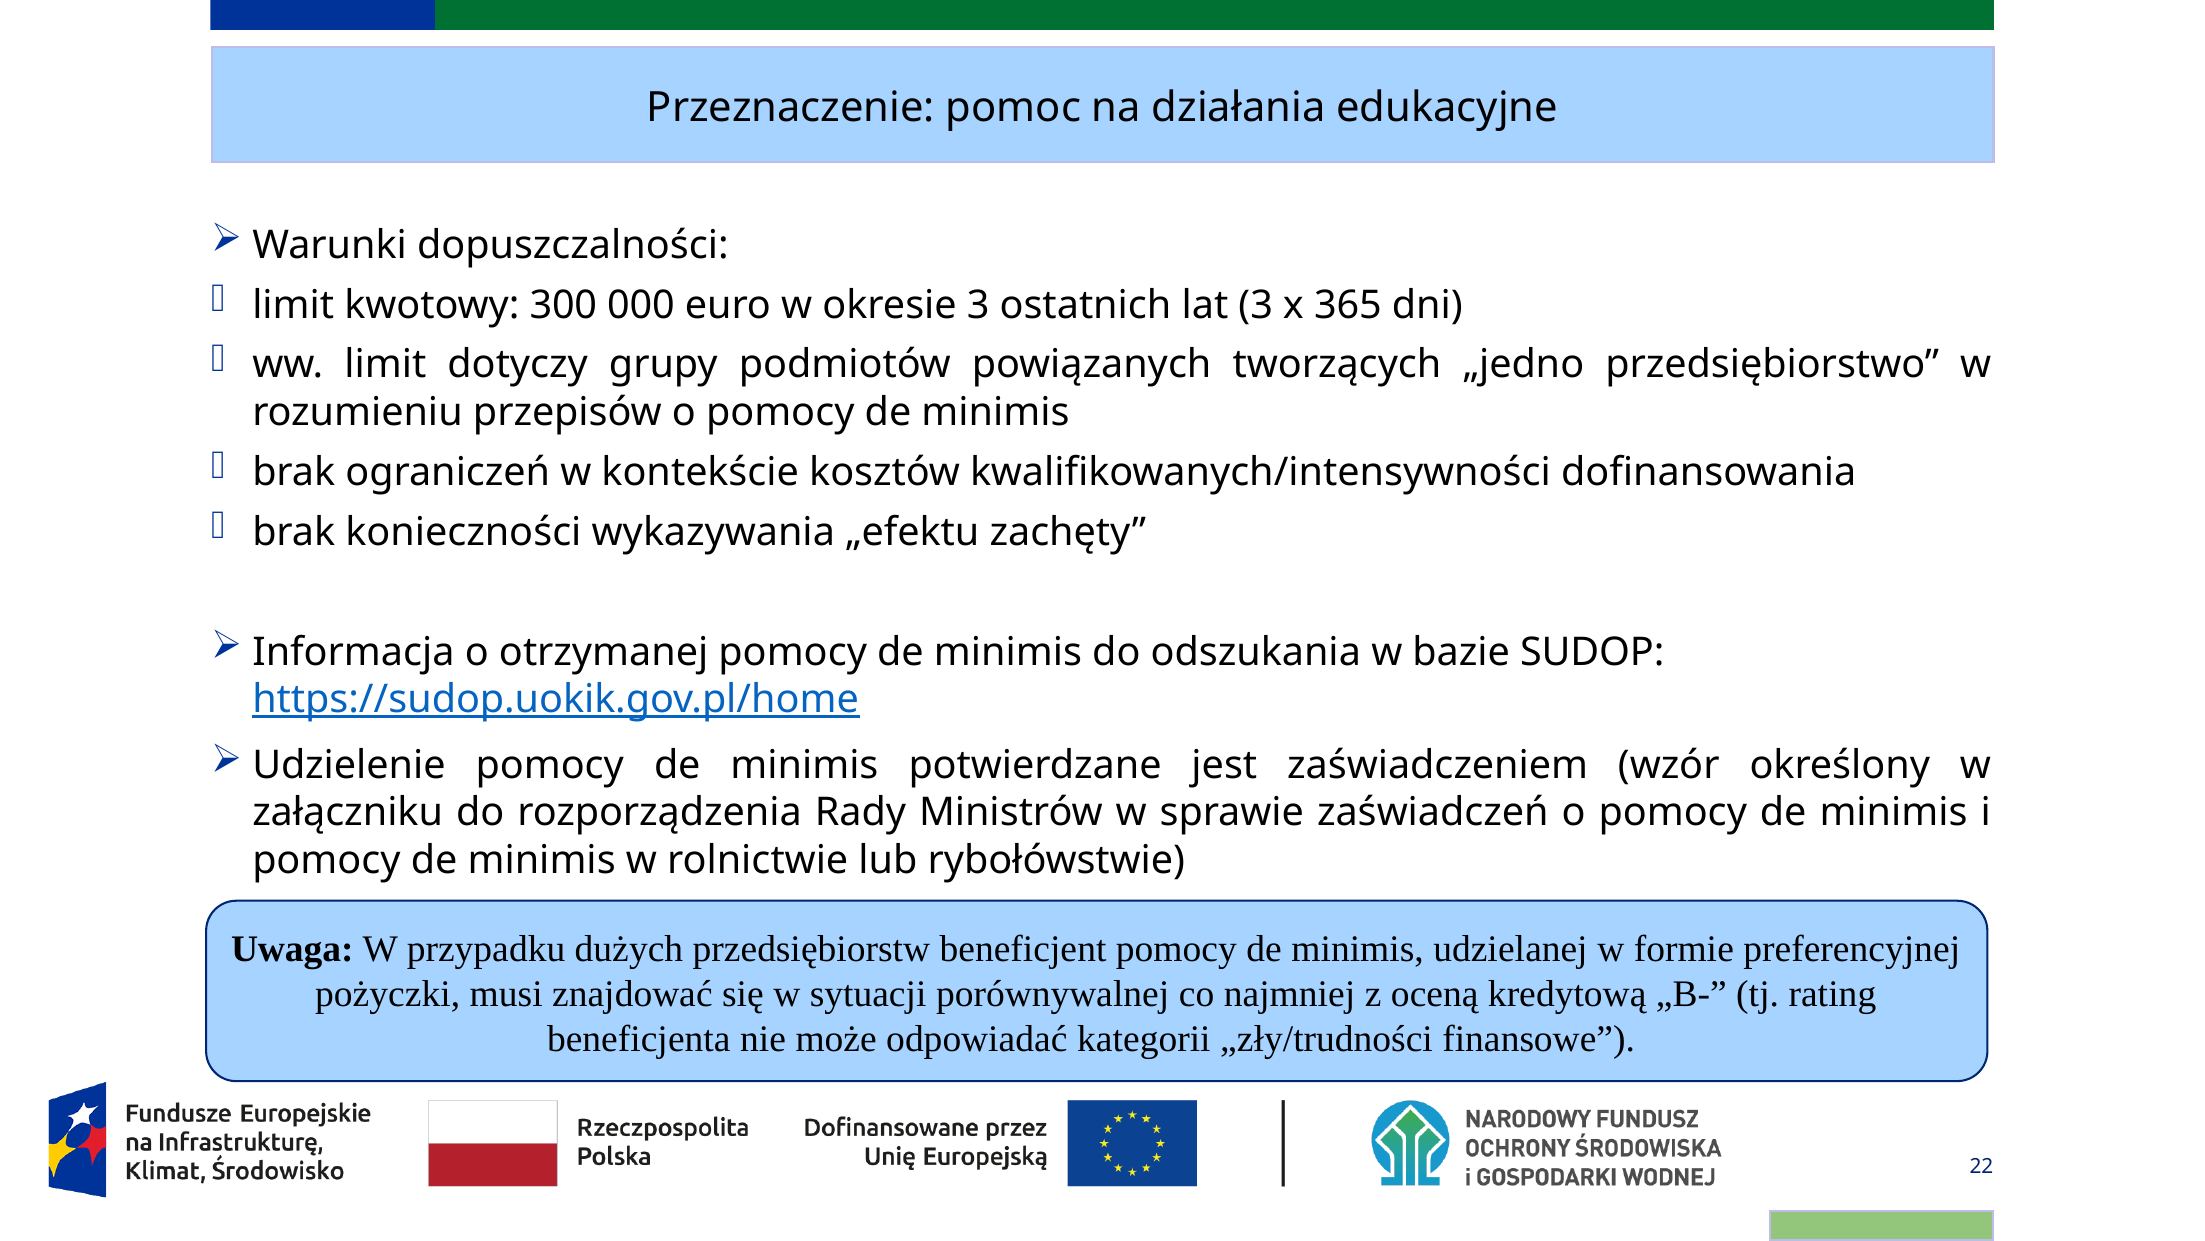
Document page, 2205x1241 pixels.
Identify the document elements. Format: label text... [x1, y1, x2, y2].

picture [18, 1053, 1751, 1226]
text_box Uwaga: W przypadku dużych przedsiębiorstw beneficjent pomocy de minimis, udzielanej w formie preferencyjnej pożyczki, musi znajdować się w sytuacji porównywalnej co najmniej z oceną kredytową „B-” (tj. rating beneficjenta nie może odpowiadać kategorii „zły/trudności finansowe”). [205, 899, 1989, 1083]
title Przeznaczenie: pomoc na działania edukacyjne [211, 46, 1995, 163]
list Warunki dopuszczalności: limit kwotowy: 300 000 euro w okresie 3 ostatnich lat (3 x 365 dni) ww. limit dotyczy grupy podmiotów powiązanych tworzących „jedno przedsiębiorstwo” w rozumieniu przepisów o pomocy de minimis brak ograniczeń w kontekście kosztów kwalifikowanych/intensywności dofinansowania brak konieczności wykazywania „efektu zachęty” Informacja o otrzymanej pomocy de minimis do odszukania w bazie SUDOP: https://sudop.uokik.gov.pl/home Udzielenie pomocy de minimis potwierdzane jest zaświadczeniem (wzór określony w załączniku do rozporządzenia Rady Ministrów w sprawie zaświadczeń o pomocy de minimis i pomocy de minimis w rolnictwie lub rybołówstwie) [211, 158, 1993, 1082]
slide_number 22 [1770, 1151, 1993, 1182]
